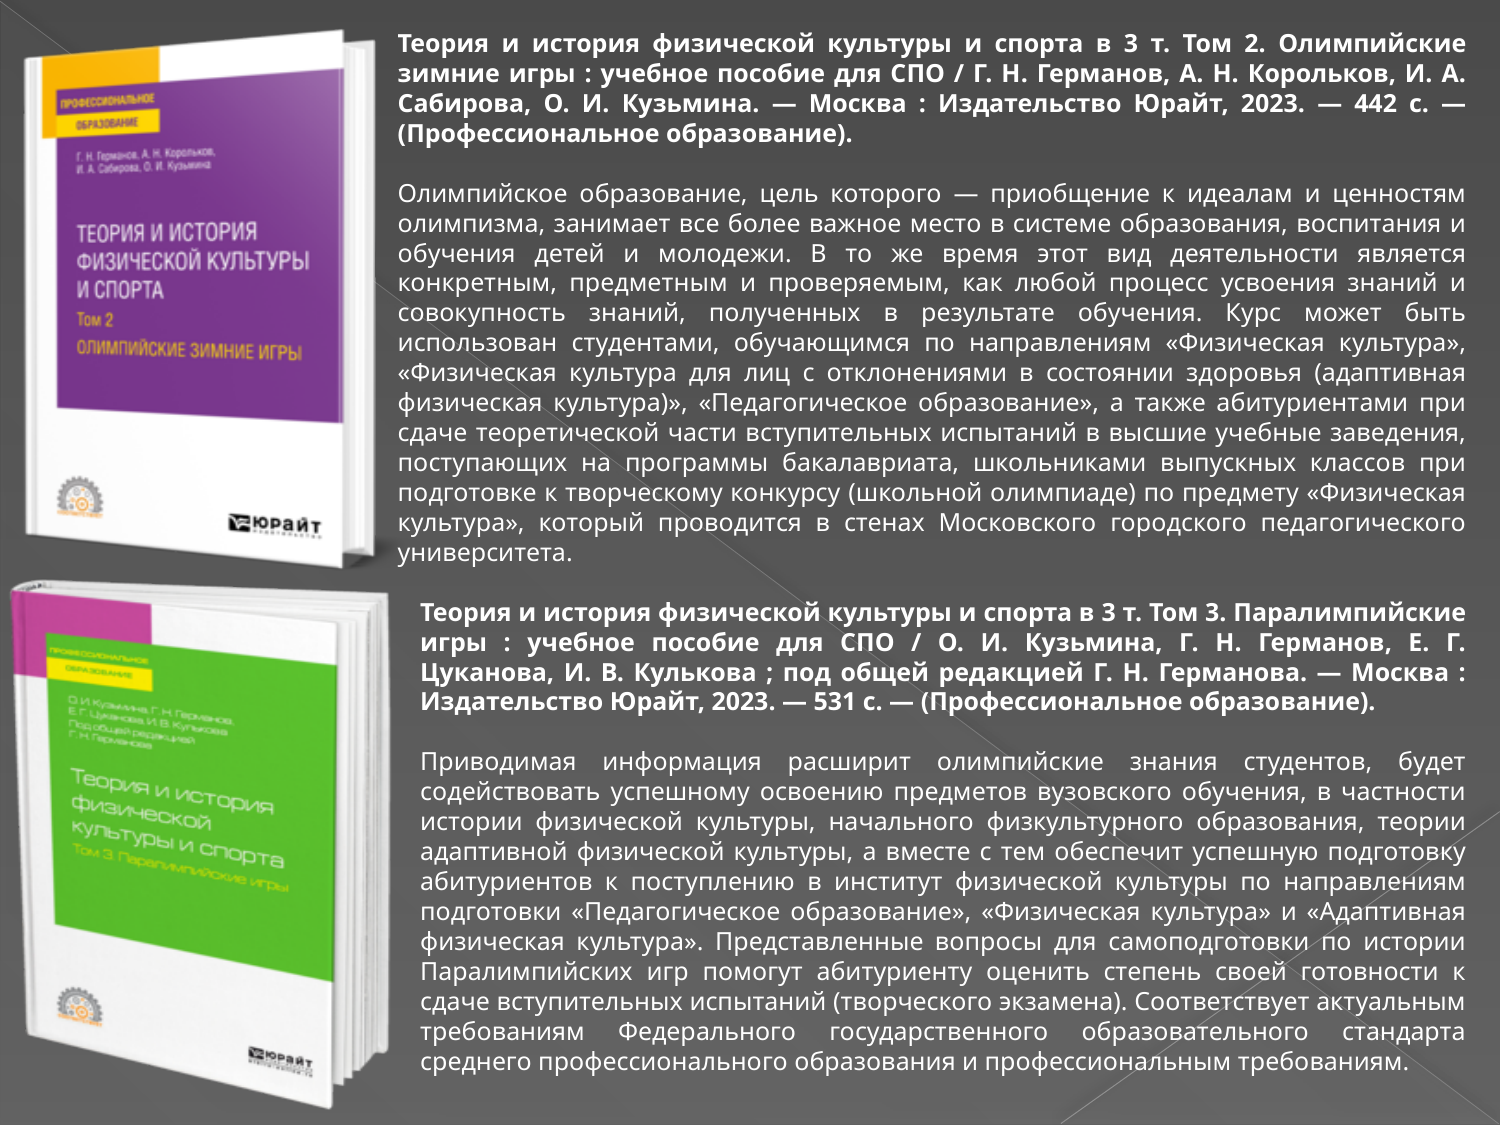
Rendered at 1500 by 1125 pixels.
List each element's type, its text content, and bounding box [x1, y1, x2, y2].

text_box Теория и история физической культуры и спорта в 3 т. Том 3. Паралимпийские игры : учебное пособие для СПО / О. И. Кузьмина, Г. Н. Германов, Е. Г. Цуканова, И. В. Кулькова ; под общей редакцией Г. Н. Германова. — Москва : Издательство Юрайт, 2023. — 531 с. — (Профессиональное образование). Приводимая информация расширит олимпийские знания студентов, будет содействовать успешному освоению предметов вузовского обучения, в частности истории физической культуры, начального физкультурного образования, теории адаптивной физической культуры, а вместе с тем обеспечит успешную подготовку абитуриентов к поступлению в институт физической культуры по направлениям подготовки «Педагогическое образование», «Физическая культура» и «Адаптивная физическая культура». Представленные вопросы для самоподготовки по истории Паралимпийских игр помогут абитуриенту оценить степень своей готовности к сдаче вступительных испытаний (творческого экзамена). Соответствует актуальным требованиям Федерального государственного образовательного стандарта среднего профессионального образования и профессиональным требованиям. [410, 588, 1483, 1083]
text_box Теория и история физической культуры и спорта в 3 т. Том 2. Олимпийские зимние игры : учебное пособие для СПО / Г. Н. Германов, А. Н. Корольков, И. А. Сабирова, О. И. Кузьмина. — Москва : Издательство Юрайт, 2023. — 442 с. — (Профессиональное образование). Олимпийское образование, цель которого — приобщение к идеалам и ценностям олимпизма, занимает все более важное место в системе образования, воспитания и обучения детей и молодежи. В то же время этот вид деятельности является конкретным, предметным и проверяемым, как любой процесс усвоения знаний и совокупность знаний, полученных в результате обучения. Курс может быть использован студентами, обучающимся по направлениям «Физическая культура», «Физическая культура для лиц с отклонениями в состоянии здоровья (адаптивная физическая культура)», «Педагогическое образование», а также абитуриентами при сдаче теоретической части вступительных испытаний в высшие учебные заведения, поступающих на программы бакалавриата, школьниками выпускных классов при подготовке к творческому конкурсу (школьной олимпиаде) по предмету «Физическая культура», который проводится в стенах Московского городского педагогического университета. [424, 20, 1483, 574]
picture [0, 0, 420, 1125]
